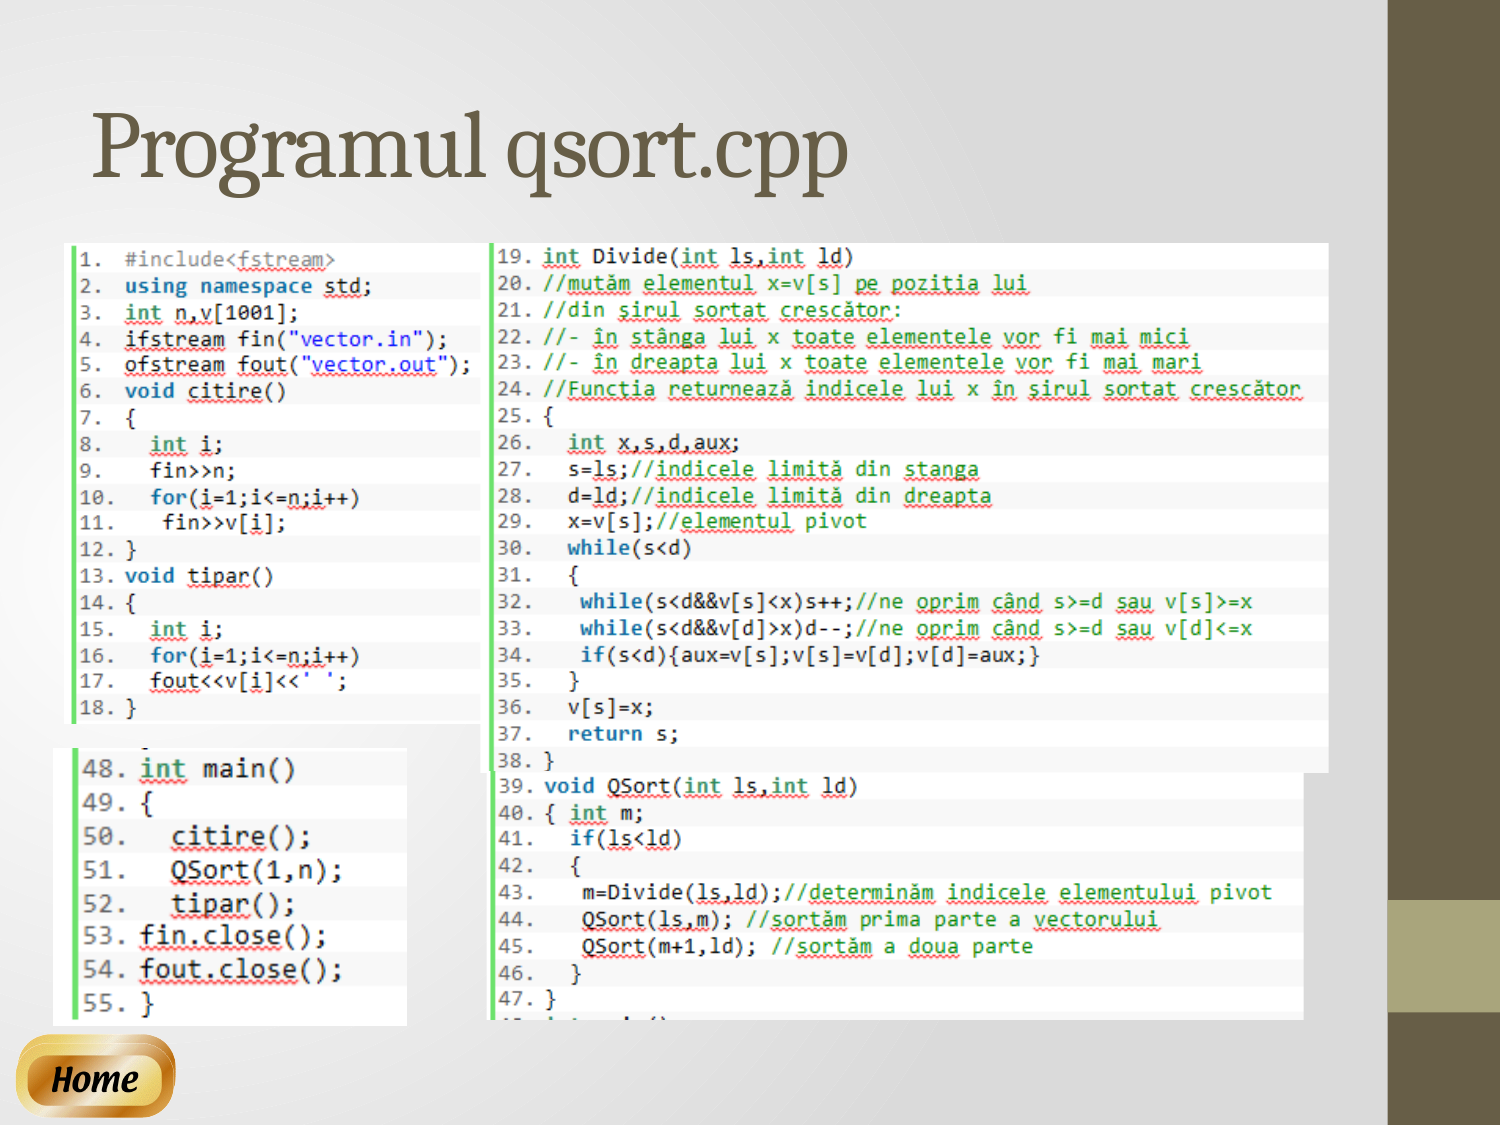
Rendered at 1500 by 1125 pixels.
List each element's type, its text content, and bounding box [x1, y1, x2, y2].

title Programul qsort.cpp [75, 45, 1325, 233]
picture [52, 748, 408, 1027]
picture [14, 1034, 176, 1118]
picture [486, 770, 1305, 1020]
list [479, 243, 1330, 774]
picture [64, 243, 479, 724]
